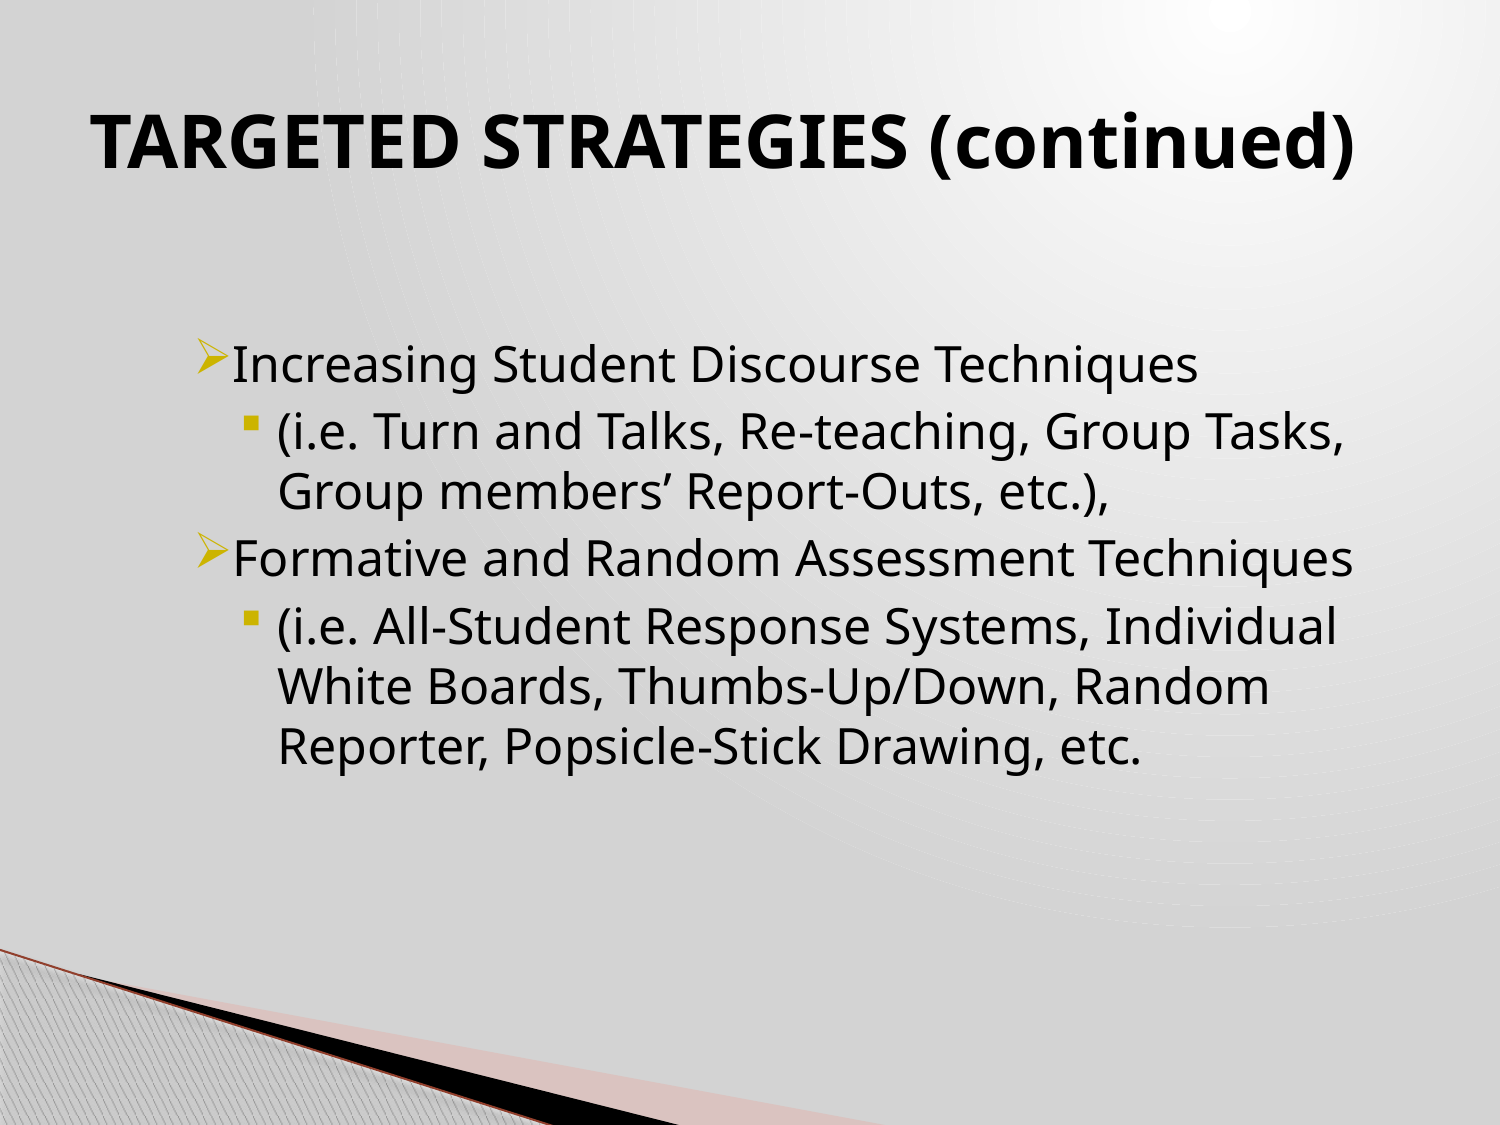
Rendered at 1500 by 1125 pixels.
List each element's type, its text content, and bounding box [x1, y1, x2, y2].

list Increasing Student Discourse Techniques (i.e. Turn and Talks, Re-teaching, Group Tasks, Group members’ Report-Outs, etc.), Formative and Random Assessment Techniques (i.e. All-Student Response Systems, Individual White Boards, Thumbs-Up/Down, Random Reporter, Popsicle-Stick Drawing, etc. [75, 324, 1425, 986]
title TARGETED STRATEGIES (continued) [75, 45, 1425, 233]
